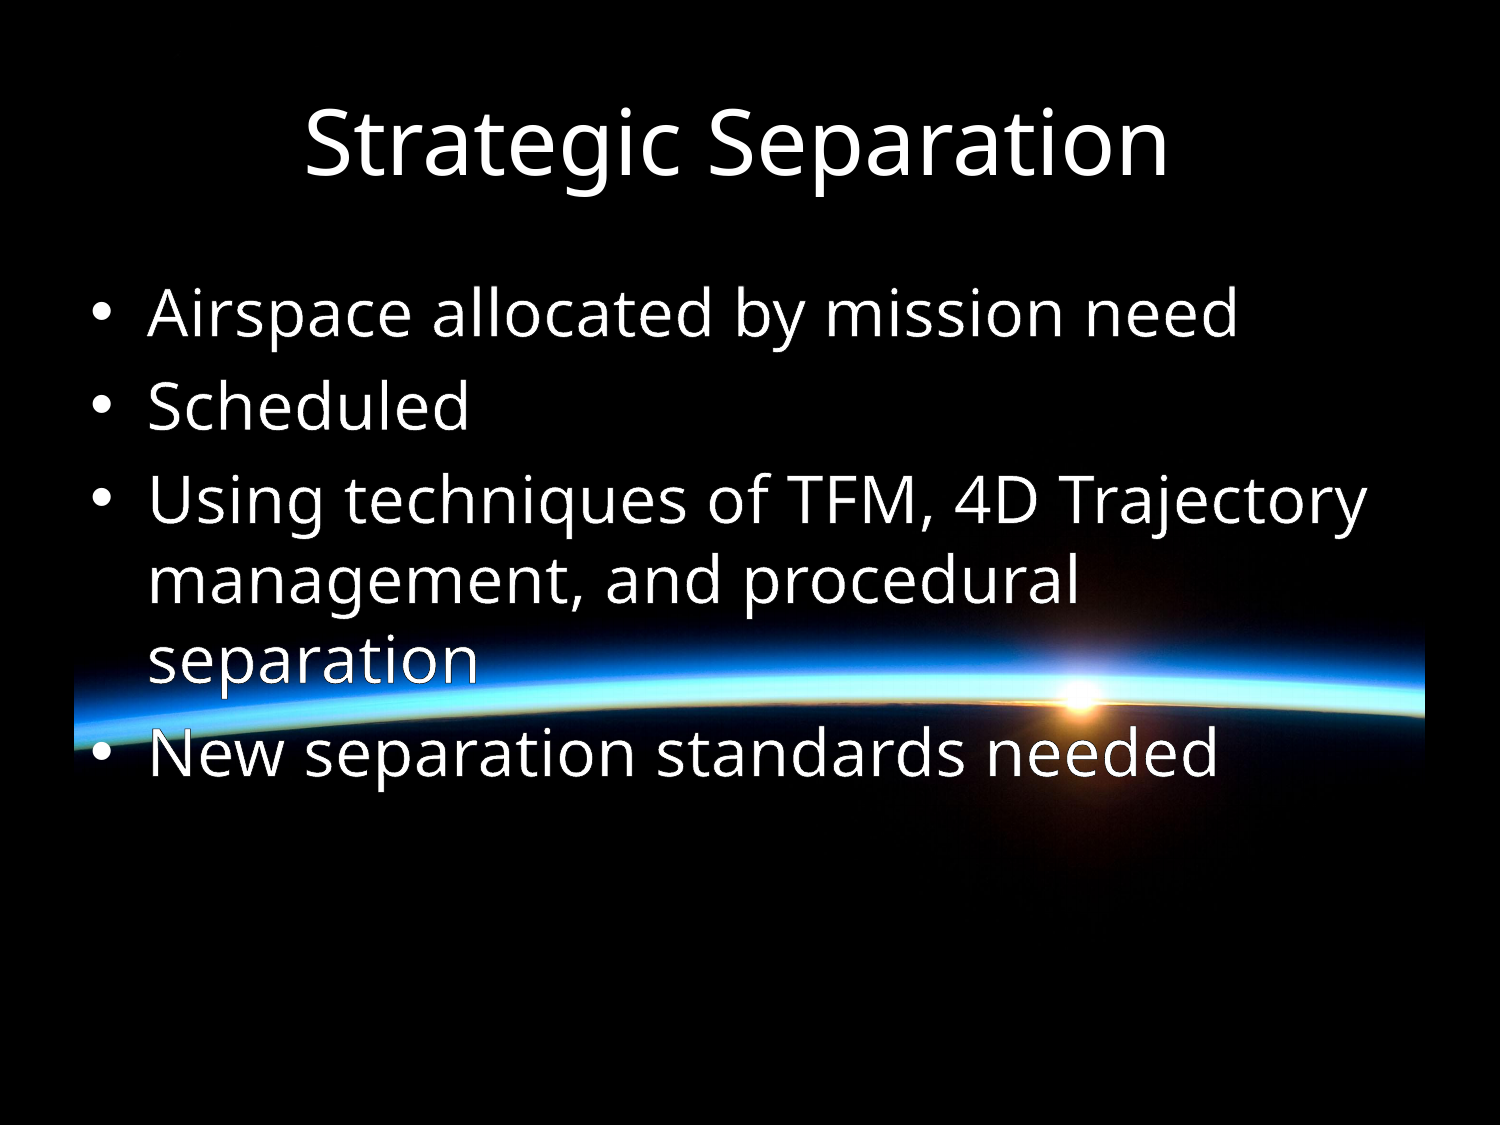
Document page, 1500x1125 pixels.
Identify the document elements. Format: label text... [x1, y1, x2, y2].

picture [74, 0, 1425, 1125]
title Strategic Separation [75, 45, 1425, 233]
list Airspace allocated by mission need Scheduled Using techniques of TFM, 4D Trajectory management, and procedural separation New separation standards needed [75, 262, 1425, 1005]
